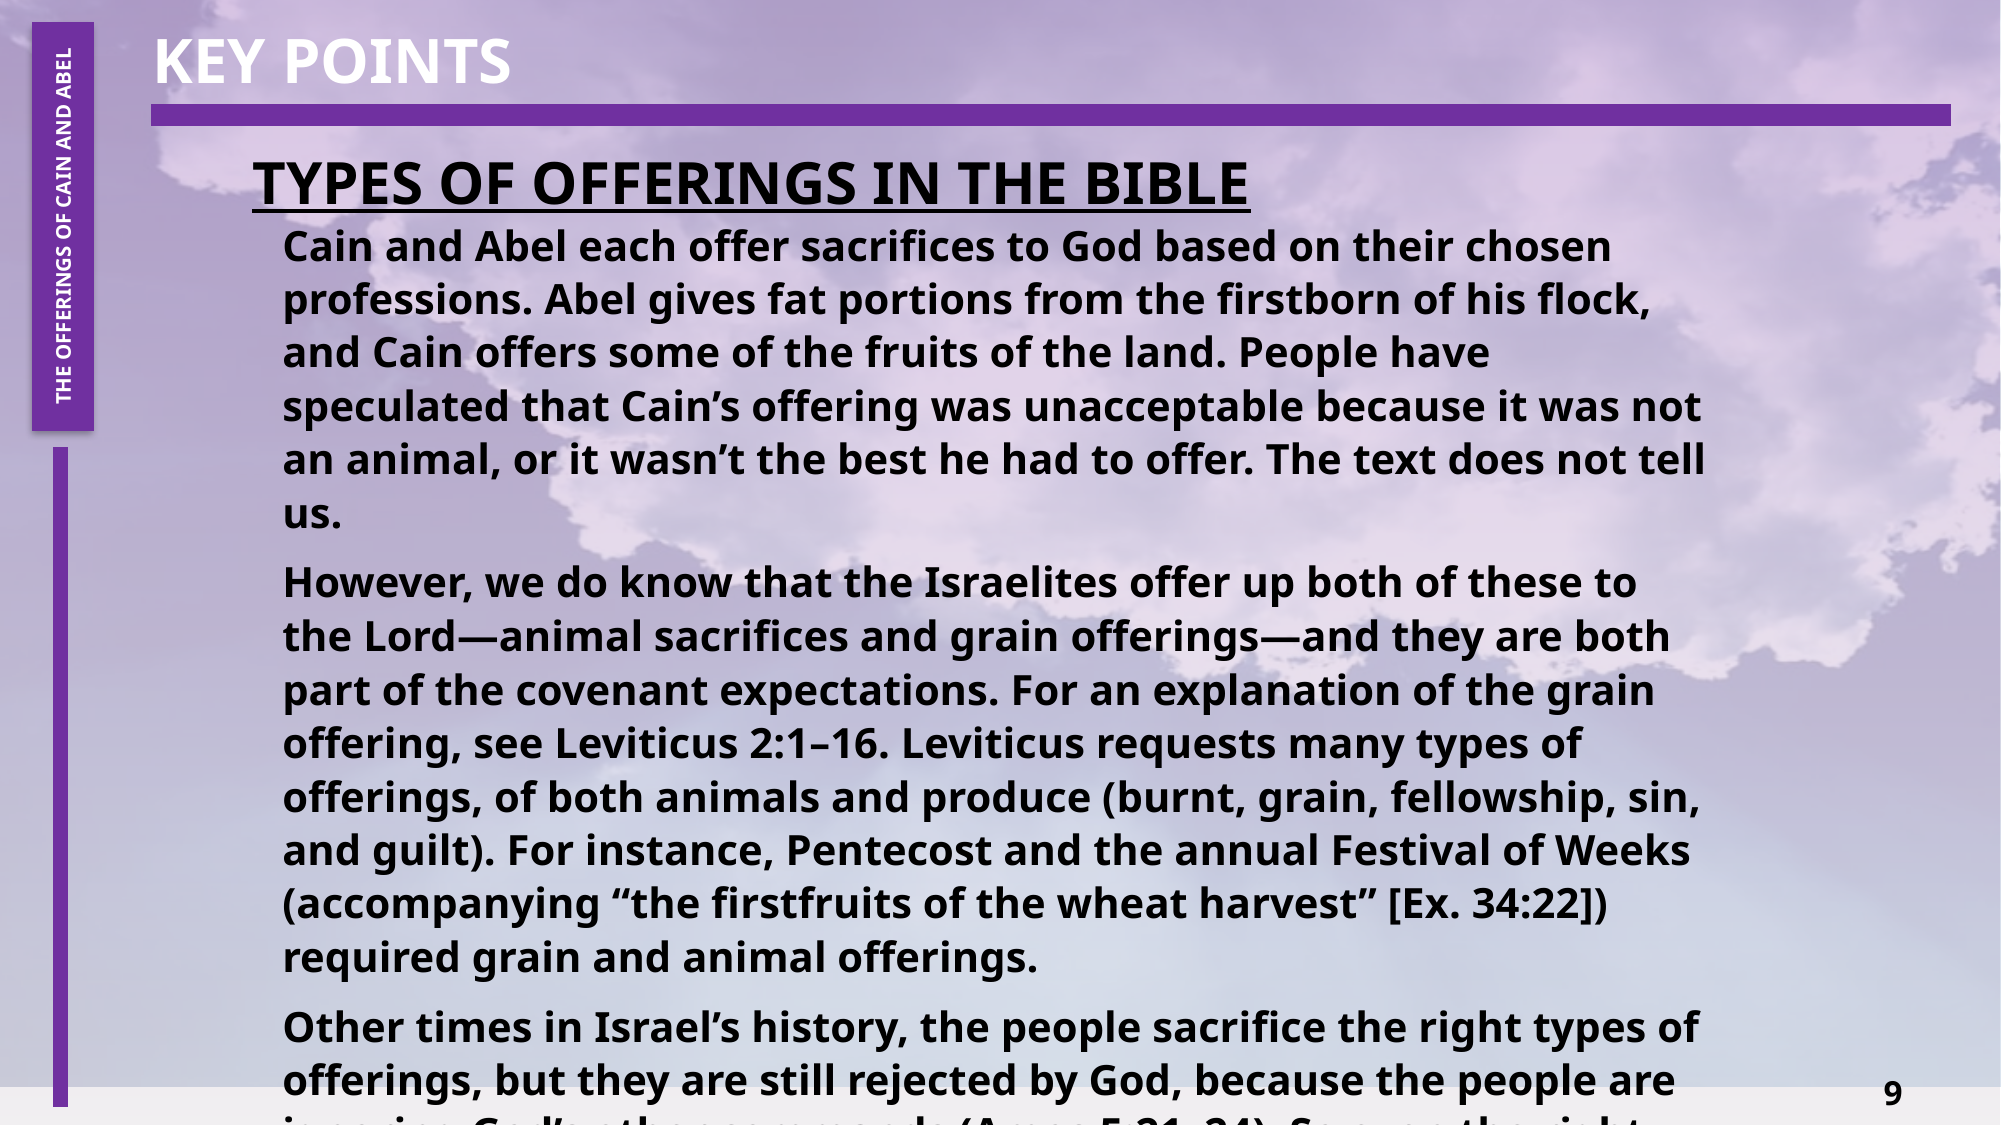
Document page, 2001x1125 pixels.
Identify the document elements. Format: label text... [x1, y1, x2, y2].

text_box 9 [1473, 1087, 1918, 1114]
picture [0, 0, 2000, 1087]
text_box Types of Offerings in the Bible Cain and Abel each offer sacrifices to God based on their chosen professions. Abel gives fat portions from the firstborn of his flock, and Cain offers some of the fruits of the land. People have speculated that Cain’s offering was unacceptable because it was not an animal, or it wasn’t the best he had to offer. The text does not tell us. However, we do know that the Israelites offer up both of these to the Lord—animal sacrifices and grain offerings—and they are both part of the covenant expectations. For an explanation of the grain offering, see Leviticus 2:1–16. Leviticus requests many types of offerings, of both animals and produce (burnt, grain, fellowship, sin, and guilt). For instance, Pentecost and the annual Festival of Weeks (accompanying “the firstfruits of the wheat harvest” [Ex. 34:22]) required grain and animal offerings. Other times in Israel’s history, the people sacrifice the right types of offerings, but they are still rejected by God, because the people are ignoring God’s other commands (Amos 5:21–24). So even the right kind of sacrifice is not enough, if not matched by a heart that is willing to listen to God’s instructions. [237, 1087, 1473, 1114]
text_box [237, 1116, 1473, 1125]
text_box 9 [1473, 1116, 1918, 1125]
